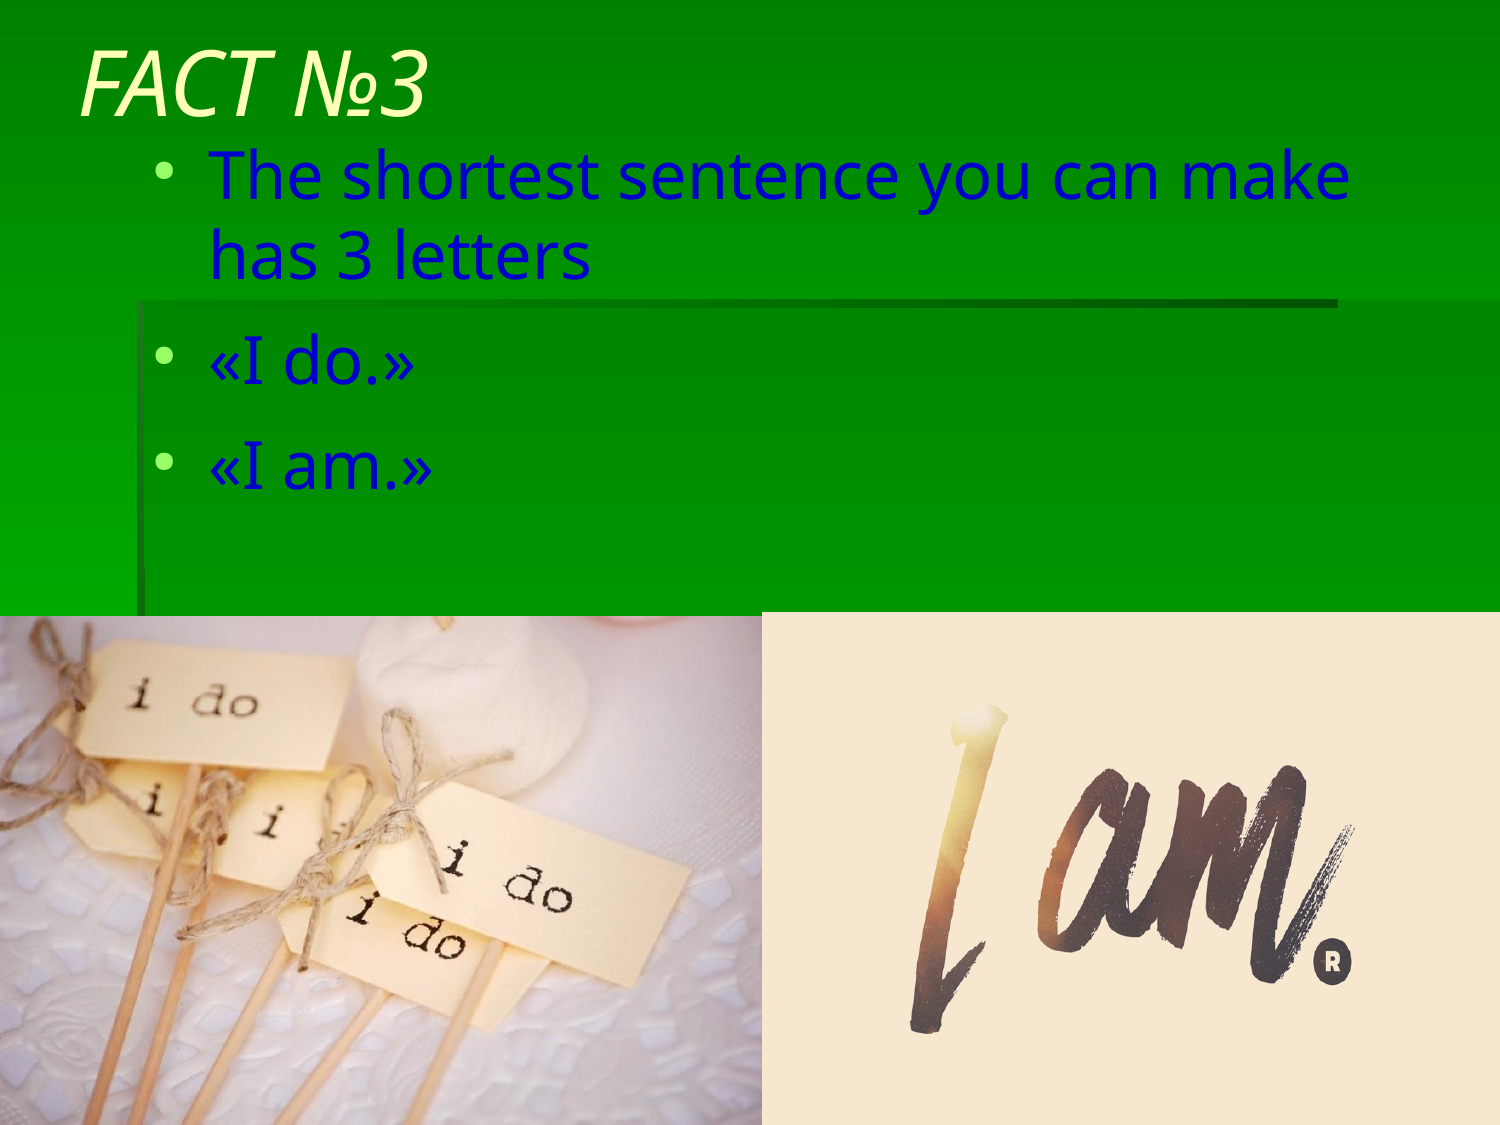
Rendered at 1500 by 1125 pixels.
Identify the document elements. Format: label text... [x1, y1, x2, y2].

list The shortest sentence you can make has 3 letters «I do.» «I am.» [137, 124, 1452, 614]
title FACT №3 [62, 0, 1439, 198]
picture [0, 612, 1500, 1125]
